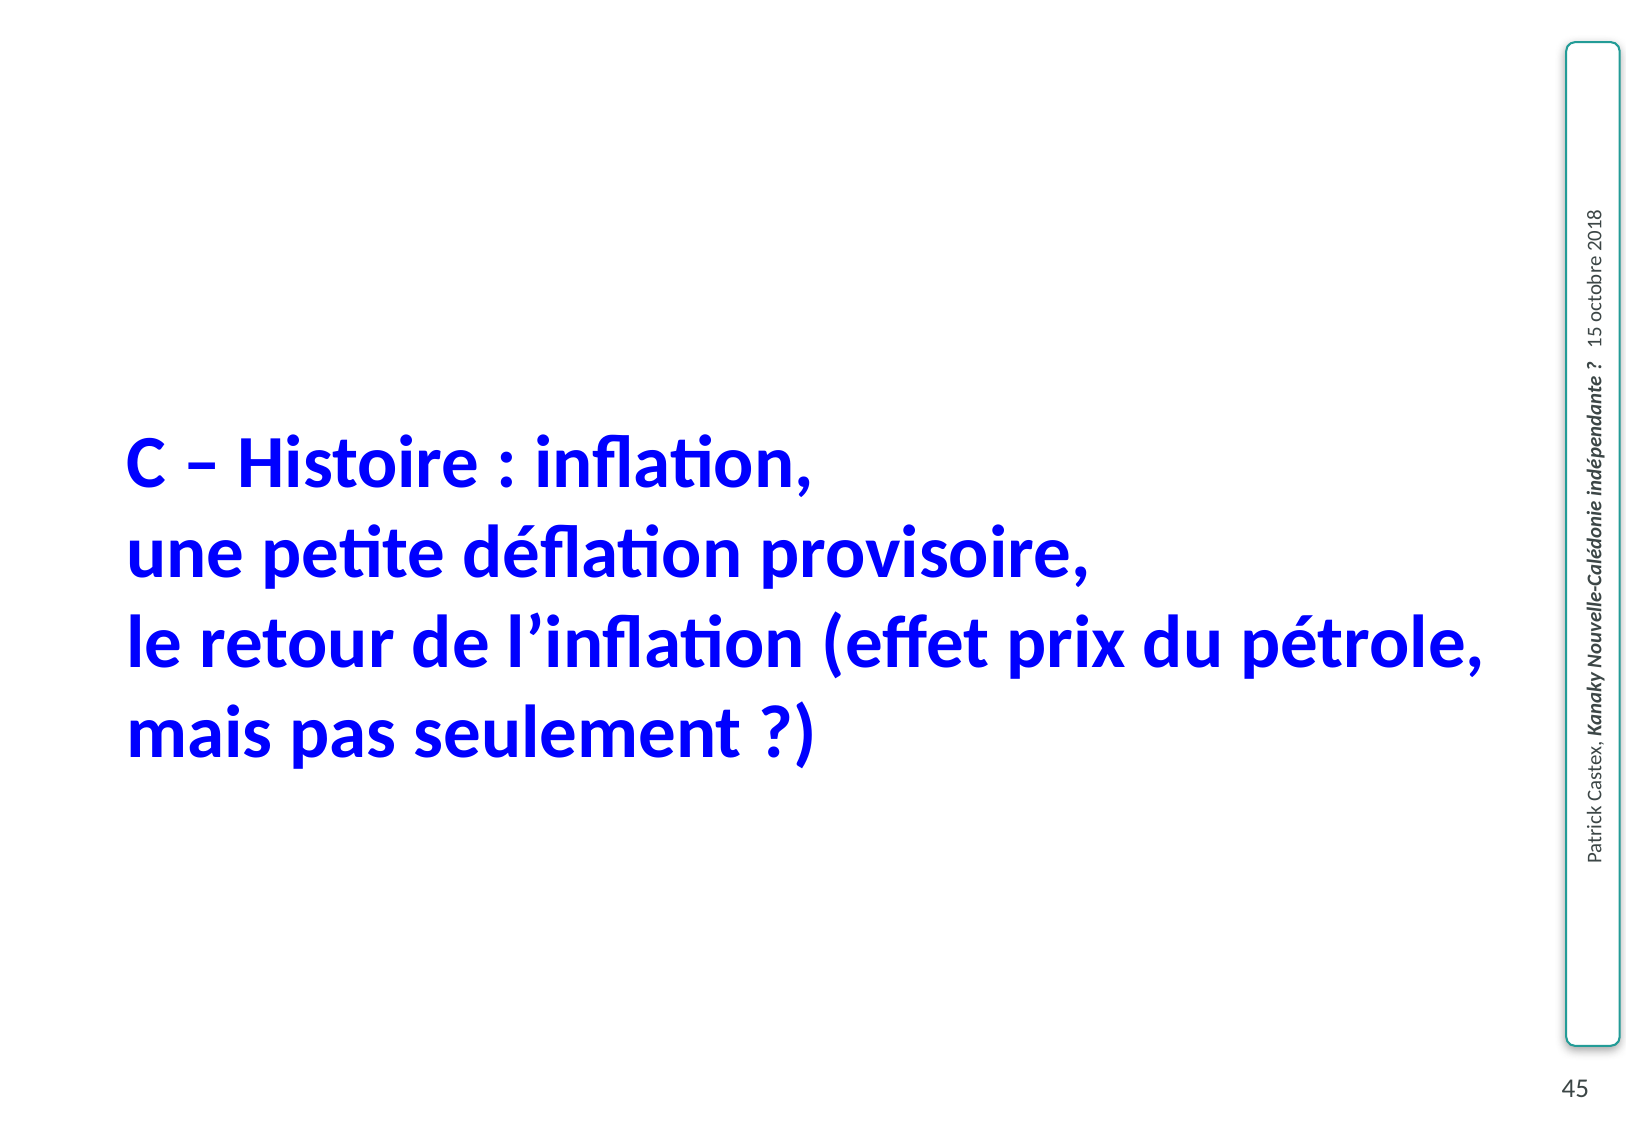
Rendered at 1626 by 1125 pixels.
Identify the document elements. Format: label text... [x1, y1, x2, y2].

title C – Histoire : inflation, une petite déflation provisoire, le retour de l’inflation (effet prix du pétrole, mais pas seulement ?) [111, 404, 1596, 810]
